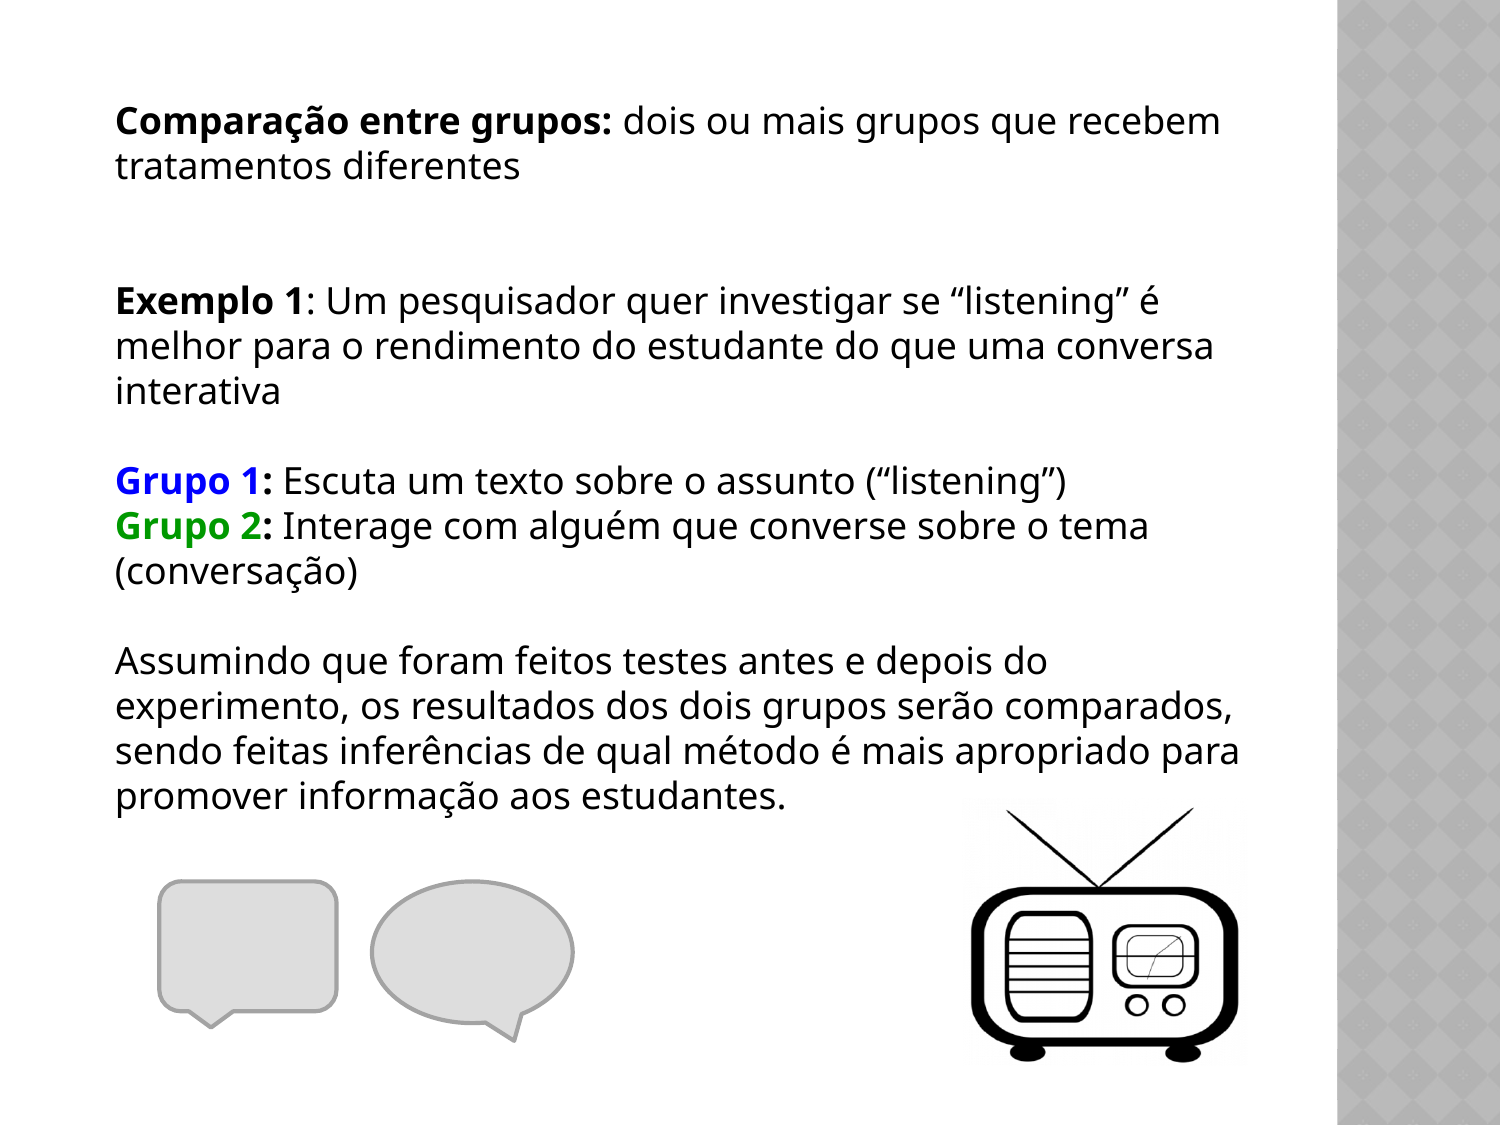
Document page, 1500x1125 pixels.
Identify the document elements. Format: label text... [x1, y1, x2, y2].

picture [962, 798, 1248, 1067]
text_box Comparação entre grupos: dois ou mais grupos que recebem tratamentos diferentes Exemplo 1: Um pesquisador quer investigar se “listening” é melhor para o rendimento do estudante do que uma conversa interativa Grupo 1: Escuta um texto sobre o assunto (“listening”) Grupo 2: Interage com alguém que converse sobre o tema (conversação) Assumindo que foram feitos testes antes e depois do experimento, os resultados dos dois grupos serão comparados, sendo feitas inferências de qual método é mais apropriado para promover informação aos estudantes. [100, 89, 1270, 870]
text_box [369, 879, 575, 1043]
text_box [157, 879, 339, 1030]
